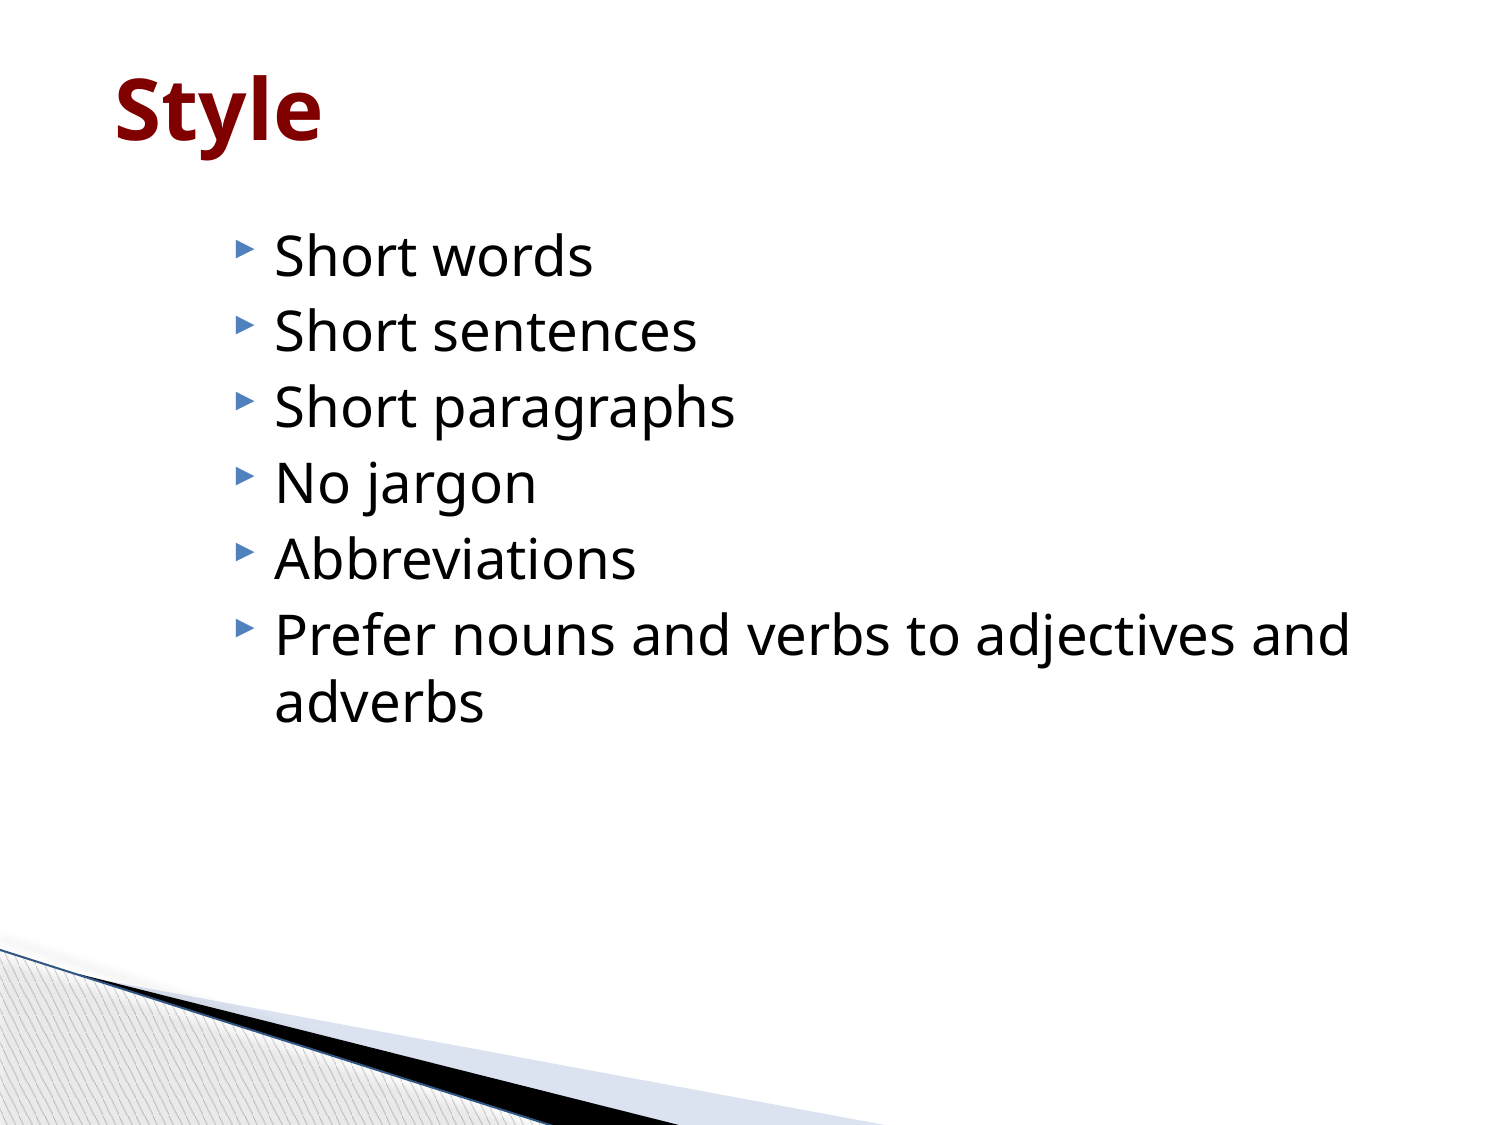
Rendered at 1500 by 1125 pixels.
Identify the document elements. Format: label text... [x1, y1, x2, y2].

list Short words Short sentences Short paragraphs No jargon Abbreviations Prefer nouns and verbs to adjectives and adverbs [200, 212, 1475, 1059]
title Style [99, 12, 1375, 200]
